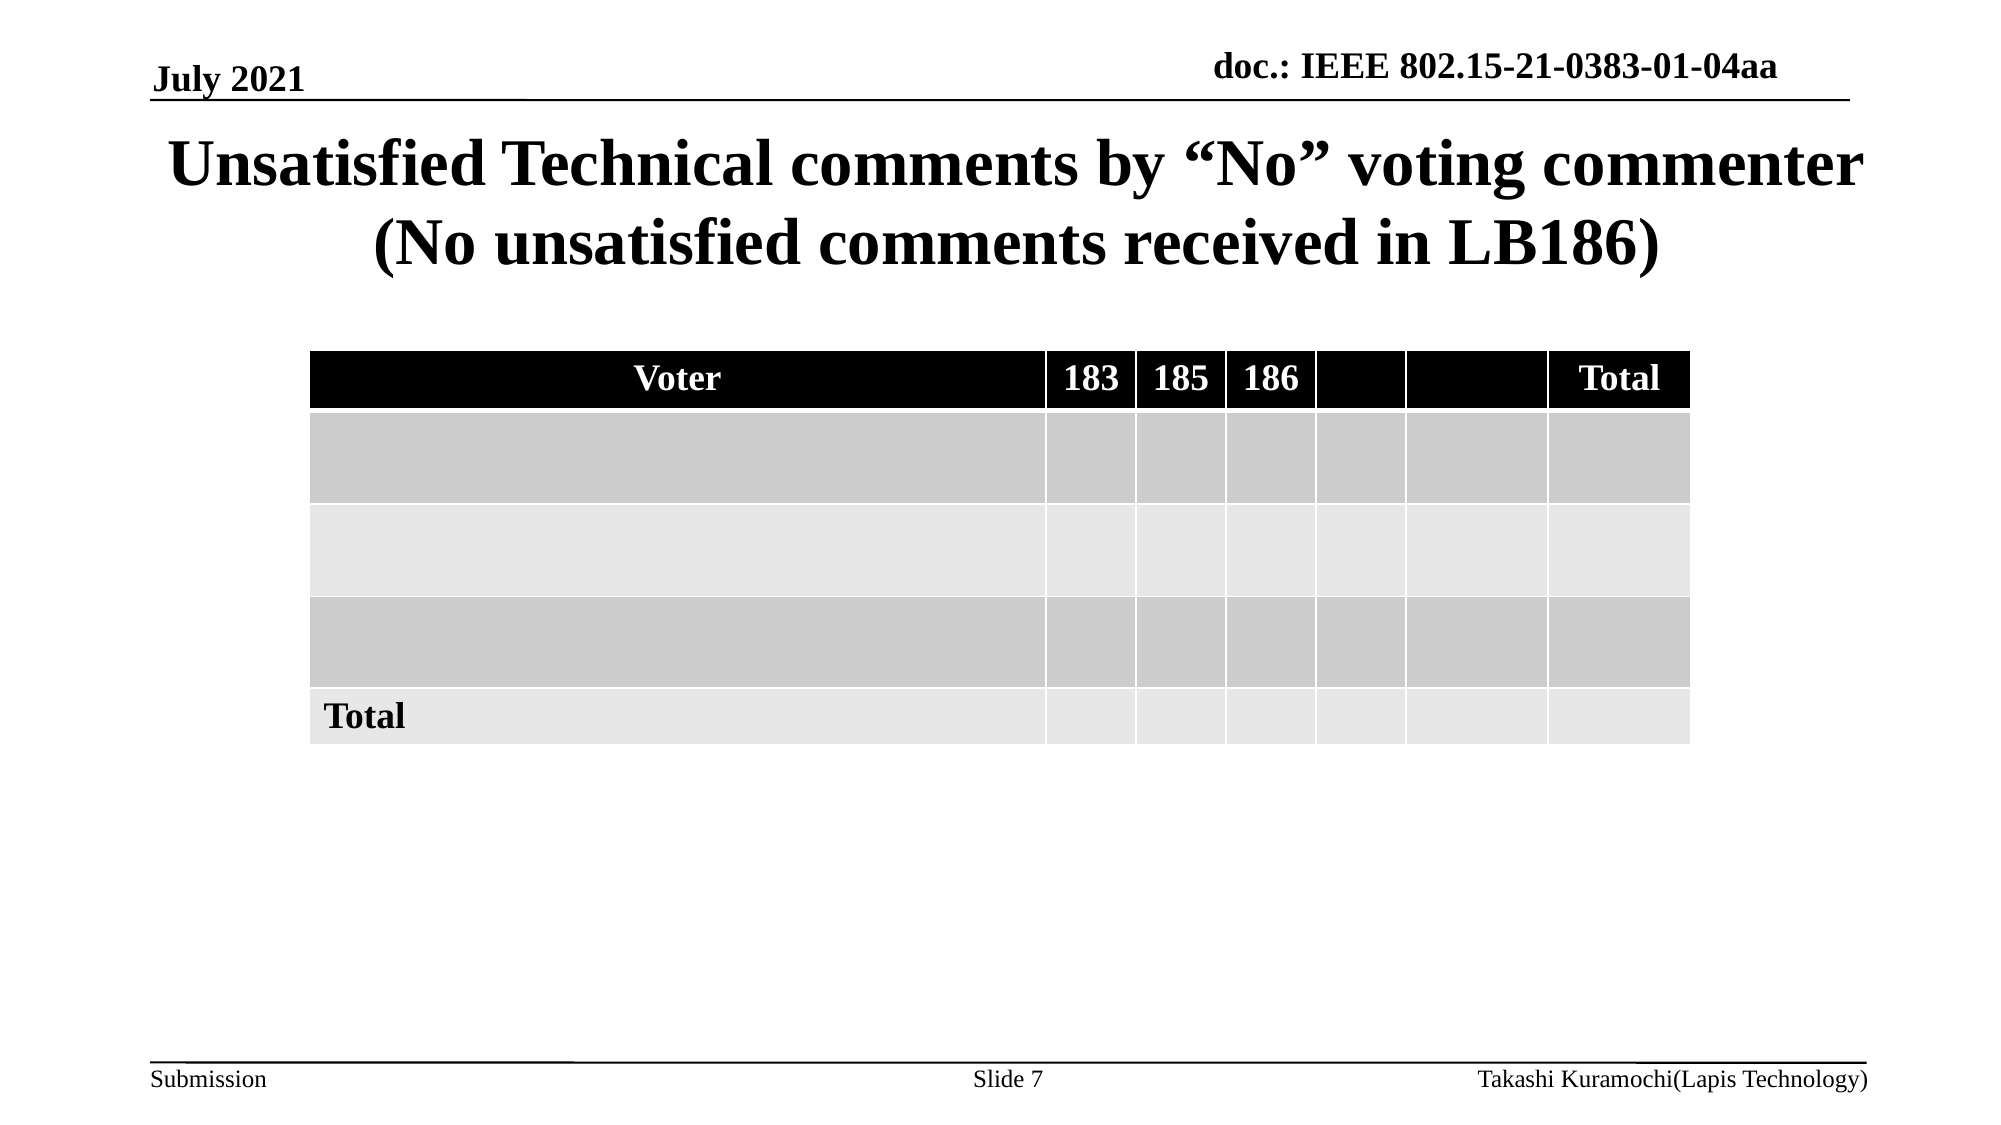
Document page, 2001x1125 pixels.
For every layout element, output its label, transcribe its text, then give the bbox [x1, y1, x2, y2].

title Unsatisfied Technical comments by “No” voting commenter (No unsatisfied comments received in LB186) [54, 112, 1981, 285]
table_cell [1137, 597, 1225, 687]
table_cell [1407, 505, 1547, 596]
slide_number Slide 7 [950, 1061, 1067, 1123]
table_cell [310, 413, 1045, 503]
table_cell [310, 597, 1045, 687]
table_header [1317, 351, 1405, 408]
table_cell [1317, 413, 1405, 503]
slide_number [152, 54, 563, 100]
footer Takashi Kuramochi(Lapis Technology) [1171, 1061, 1869, 1093]
table_cell [1047, 689, 1135, 744]
table_cell [1549, 505, 1690, 596]
table_cell [1549, 689, 1690, 744]
table_header Voter [310, 351, 1045, 408]
table_cell [1317, 597, 1405, 687]
table_header [1407, 351, 1547, 408]
table_header 185 [1137, 351, 1225, 408]
table_cell [1407, 413, 1547, 503]
table_cell [1317, 689, 1405, 744]
table_cell [1047, 505, 1135, 596]
table_cell [1137, 689, 1225, 744]
table_cell [1137, 413, 1225, 503]
table_cell Total [310, 689, 1045, 744]
table_cell [1317, 505, 1405, 596]
table_header 183 [1047, 351, 1135, 408]
table_cell [310, 505, 1045, 596]
table_cell [1549, 413, 1690, 503]
table_cell [1227, 505, 1315, 596]
table_header Total [1549, 351, 1690, 408]
table_cell [1407, 597, 1547, 687]
table_cell [1047, 597, 1135, 687]
table_cell [1227, 689, 1315, 744]
table_header 186 [1227, 351, 1315, 408]
table_cell [1047, 413, 1135, 503]
table_cell [1227, 413, 1315, 503]
table_cell [1549, 597, 1690, 687]
table_cell [1137, 505, 1225, 596]
table_cell [1407, 689, 1547, 744]
table_cell [1227, 597, 1315, 687]
